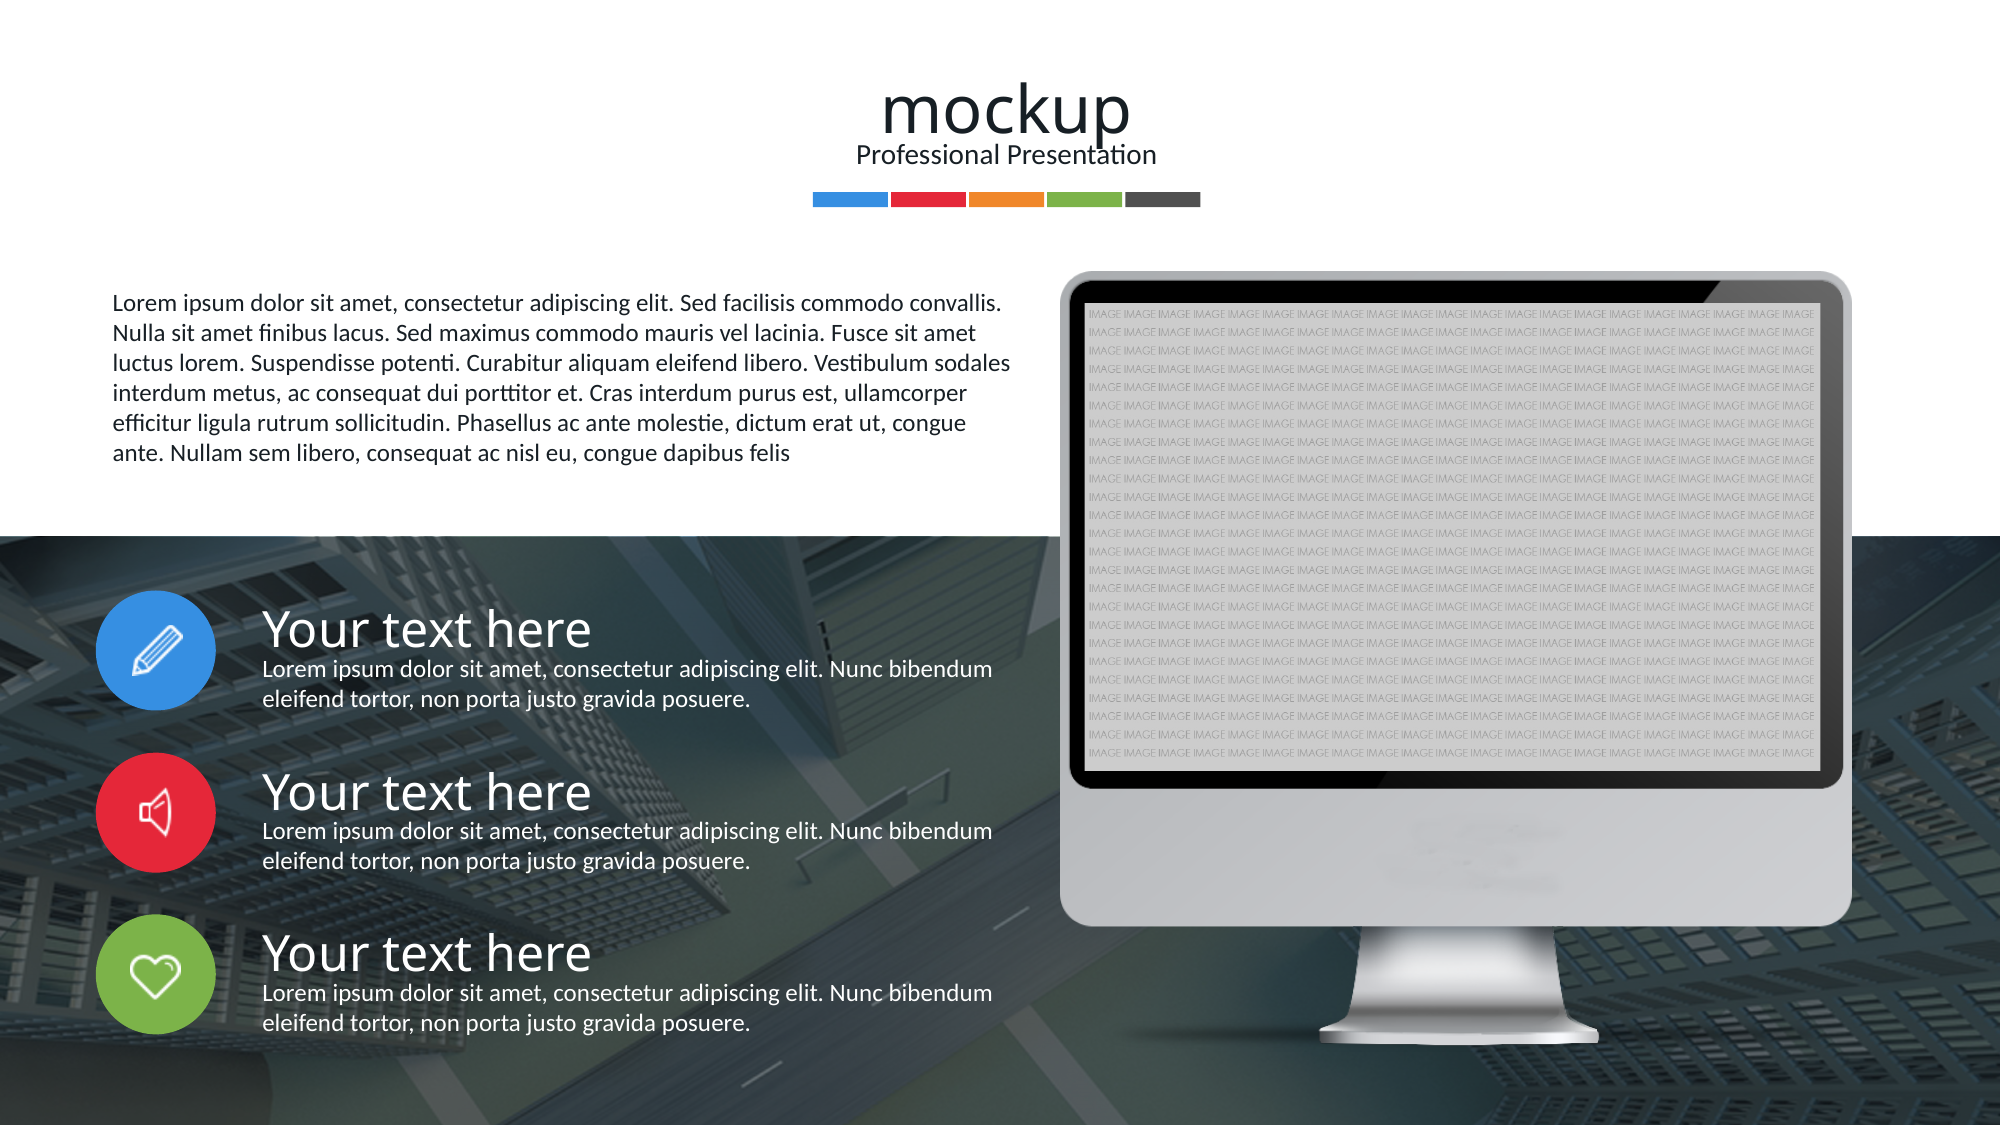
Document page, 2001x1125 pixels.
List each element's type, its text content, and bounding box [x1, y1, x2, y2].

text_box Your text here [247, 590, 1056, 666]
text_box Your text here [247, 914, 1056, 990]
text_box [6, 59, 2000, 208]
text_box Lorem ipsum dolor sit amet, consectetur adipiscing elit. Nunc bibendum eleifend tortor, non porta justo gravida posuere. [247, 990, 1056, 1044]
text_box [94, 589, 217, 712]
text_box [94, 751, 217, 874]
text_box Your text here [247, 752, 1056, 828]
picture [132, 625, 183, 676]
picture [1060, 271, 1852, 1052]
text_box Lorem ipsum dolor sit amet, consectetur adipiscing elit. Sed facilisis commodo convallis. Nulla sit amet finibus lacus. Sed maximus commodo mauris vel lacinia. Fusce sit amet luctus lorem. Suspendisse potenti. Curabitur aliquam eleifend libero. Vestibulum sodales interdum metus, ac consequat dui porttitor et. Cras interdum purus est, ullamcorper efficitur ligula rutrum sollicitudin. Phasellus ac ante molestie, dictum erat ut, congue ante. Nullam sem libero, consequat ac nisl eu, congue dapibus felis [97, 279, 1041, 474]
text_box [0, 536, 2000, 1125]
picture [130, 787, 181, 838]
text_box [94, 913, 217, 1036]
text_box Lorem ipsum dolor sit amet, consectetur adipiscing elit. Nunc bibendum eleifend tortor, non porta justo gravida posuere. [247, 828, 1056, 882]
text_box Lorem ipsum dolor sit amet, consectetur adipiscing elit. Nunc bibendum eleifend tortor, non porta justo gravida posuere. [247, 666, 1056, 720]
picture [130, 952, 181, 1003]
